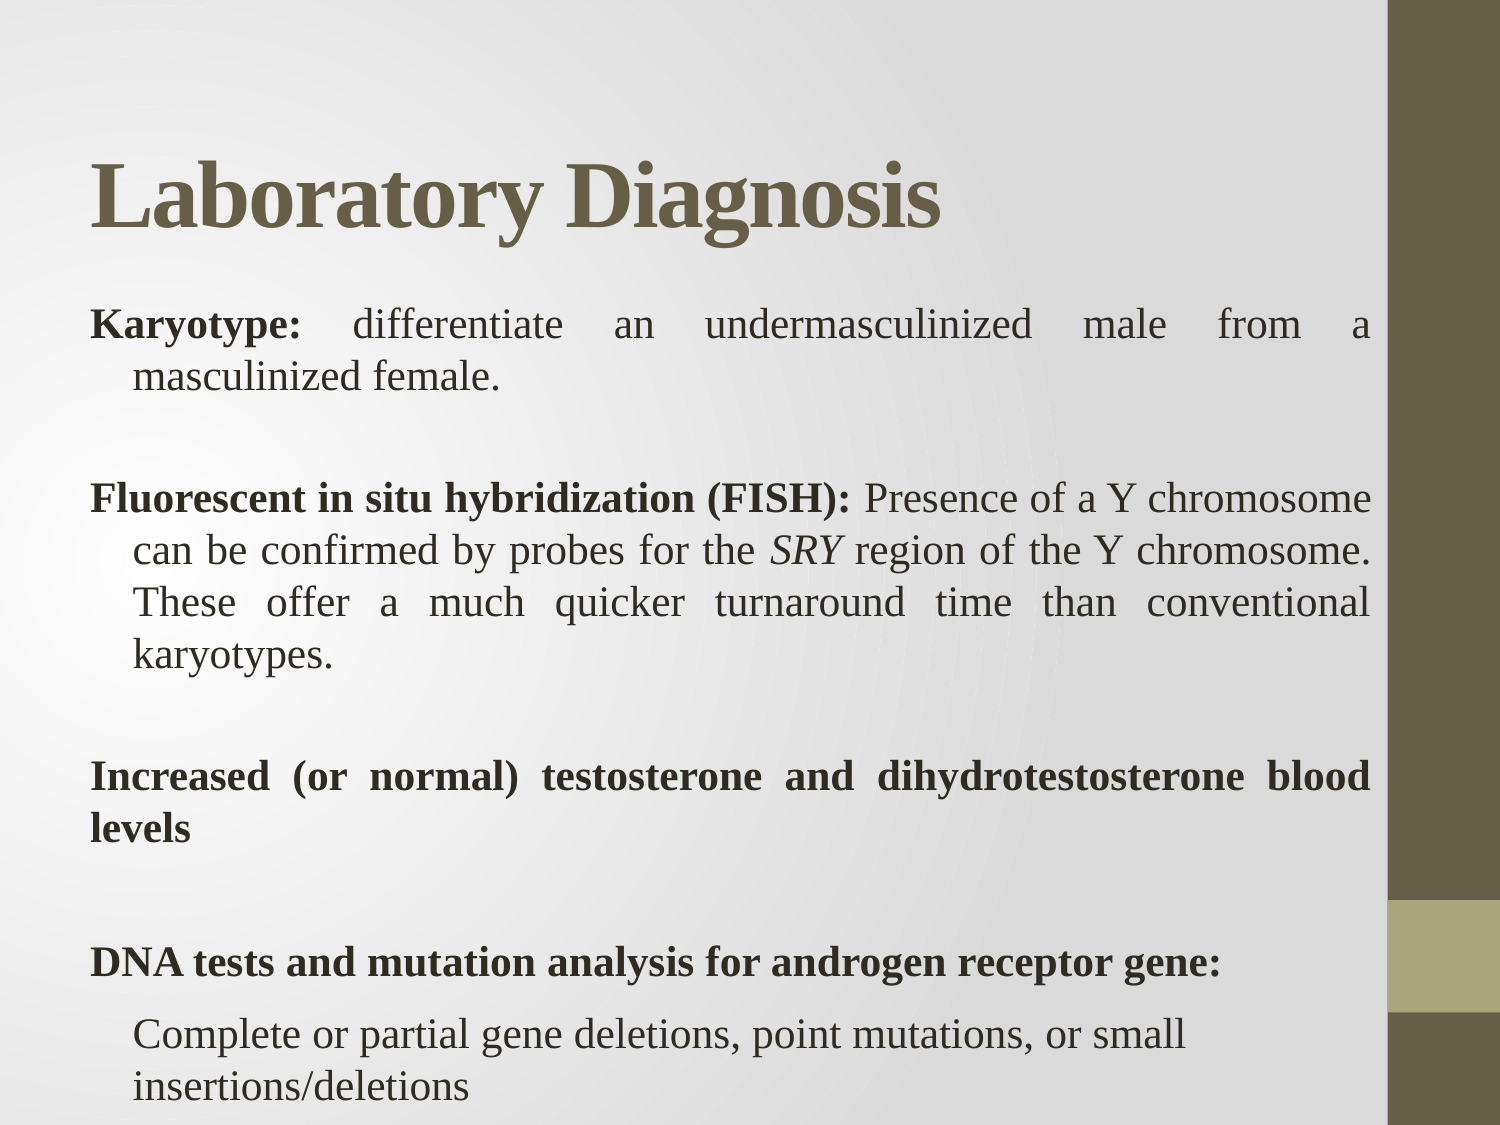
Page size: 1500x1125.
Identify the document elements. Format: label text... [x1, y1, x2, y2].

list Karyotype: differentiate an undermasculinized male from a masculinized female. Fluorescent in situ hybridization (FISH): Presence of a Y chromosome can be confirmed by probes for the SRY region of the Y chromosome. These offer a much quicker turnaround time than conventional karyotypes. Increased (or normal) testosterone and dihydrotestosterone blood levels DNA tests and mutation analysis for androgen receptor gene: Complete or partial gene deletions, point mutations, or small insertions/deletions [75, 287, 1388, 1125]
title Laboratory Diagnosis [75, 112, 1375, 266]
